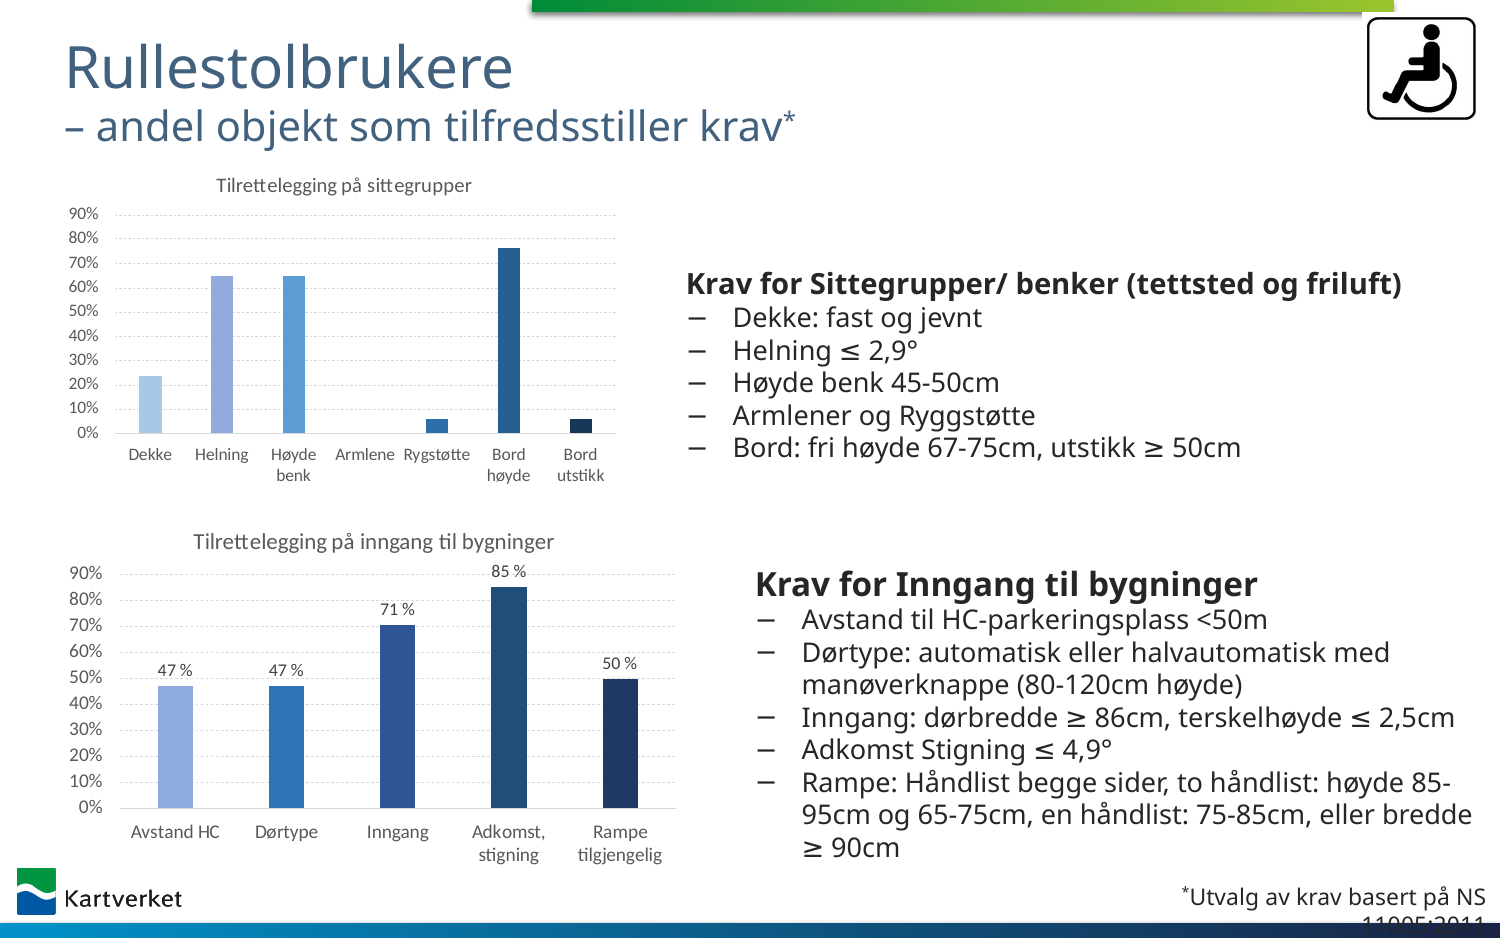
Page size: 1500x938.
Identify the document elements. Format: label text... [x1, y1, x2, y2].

picture [1362, 12, 1481, 126]
picture [62, 166, 626, 492]
text_box Krav for Sittegrupper/ benker (tettsted og friluft) Dekke: fast og jevnt Helning ≤ 2,9° Høyde benk 45-50cm Armlener og Ryggstøtte Bord: fri høyde 67-75cm, utstikk ≥ 50cm [670, 258, 1418, 471]
text_box Rullestolbrukere – andel objekt som tilfredsstiller krav* [49, 25, 1431, 158]
text_box *Utvalg av krav basert på NS 11005:2011 [1068, 873, 1500, 938]
text_box Krav for Inngang til bygninger Avstand til HC-parkeringsplass <50m Dørtype: automatisk eller halvautomatisk med manøverknappe (80-120cm høyde) Inngang: dørbredde ≥ 86cm, terskelhøyde ≤ 2,5cm Adkomst Stigning ≤ 4,9° Rampe: Håndlist begge sider, to håndlist: høyde 85-95cm og 65-75cm, en håndlist: 75-85cm, eller bredde ≥ 90cm [740, 555, 1491, 870]
picture [62, 520, 687, 874]
